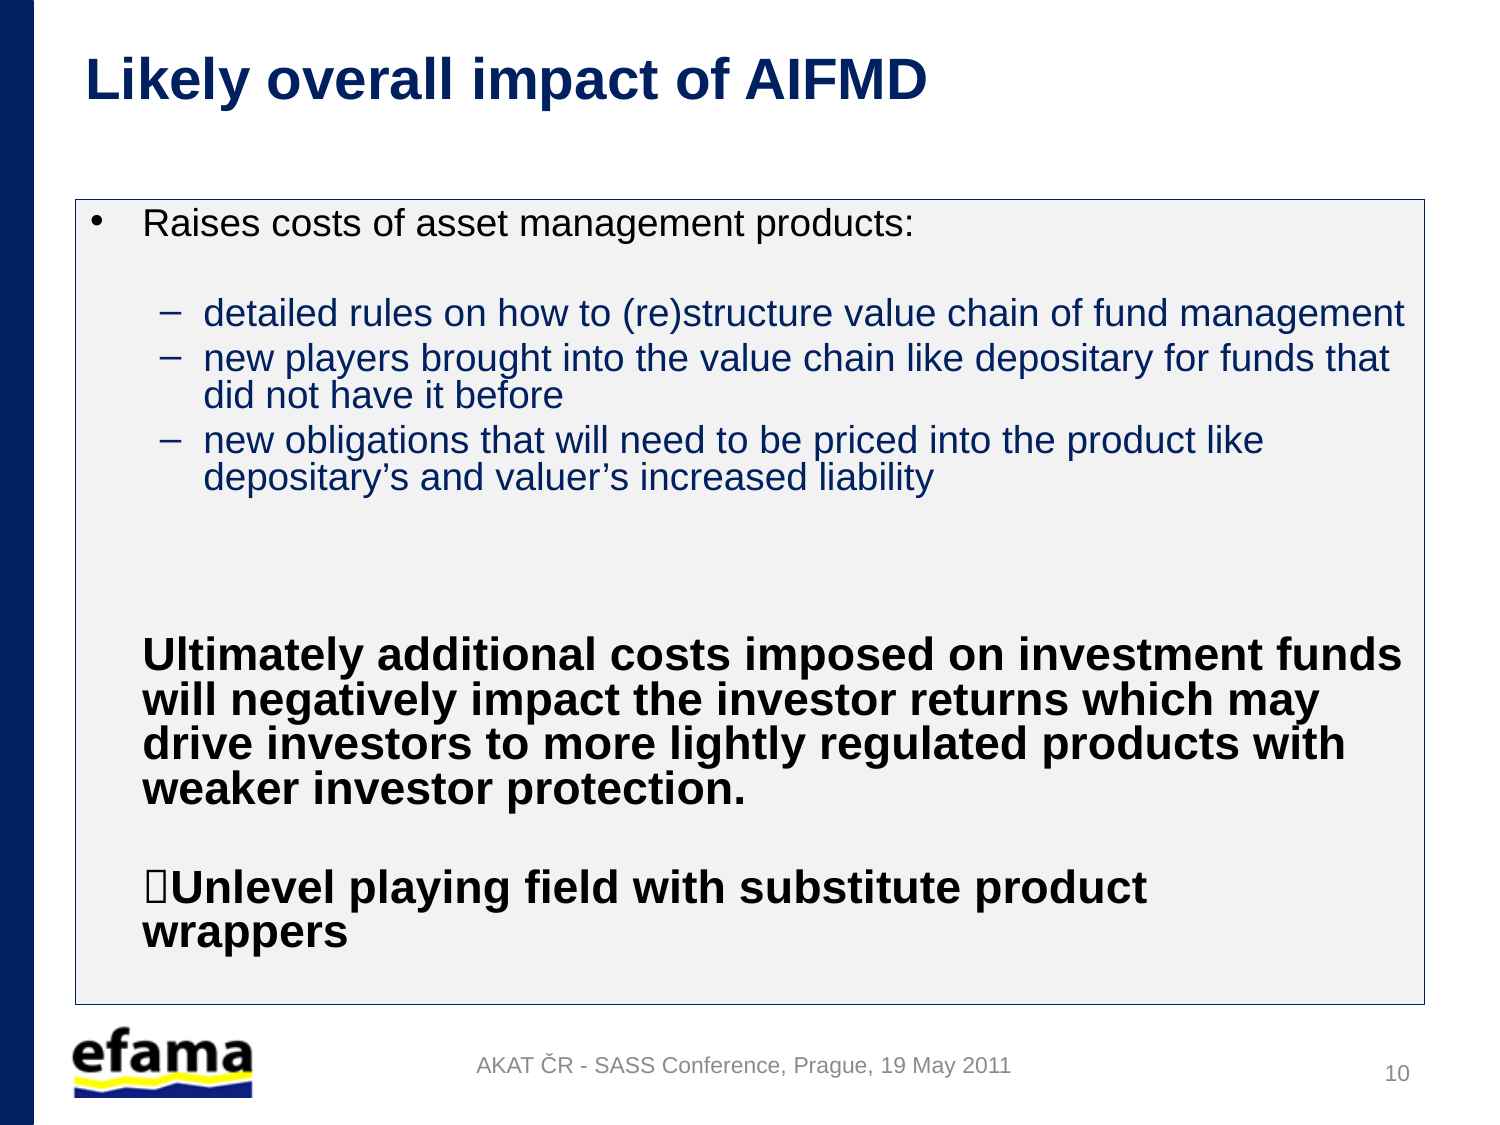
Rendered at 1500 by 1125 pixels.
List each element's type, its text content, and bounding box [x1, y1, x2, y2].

slide_number 10 [1074, 1042, 1425, 1103]
picture [70, 1019, 257, 1098]
title Likely overall impact of AIFMD [70, 0, 1421, 153]
footer AKAT ČR - SASS Conference, Prague, 19 May 2011 [442, 1034, 1046, 1095]
list Raises costs of asset management products: detailed rules on how to (re)structure value chain of fund management new players brought into the value chain like depositary for funds that did not have it before new obligations that will need to be priced into the product like depositary’s and valuer’s increased liability Ultimately additional costs imposed on investment funds will negatively impact the investor returns which may drive investors to more lightly regulated products with weaker investor protection. Unlevel playing field with substitute product wrappers [75, 199, 1425, 1005]
